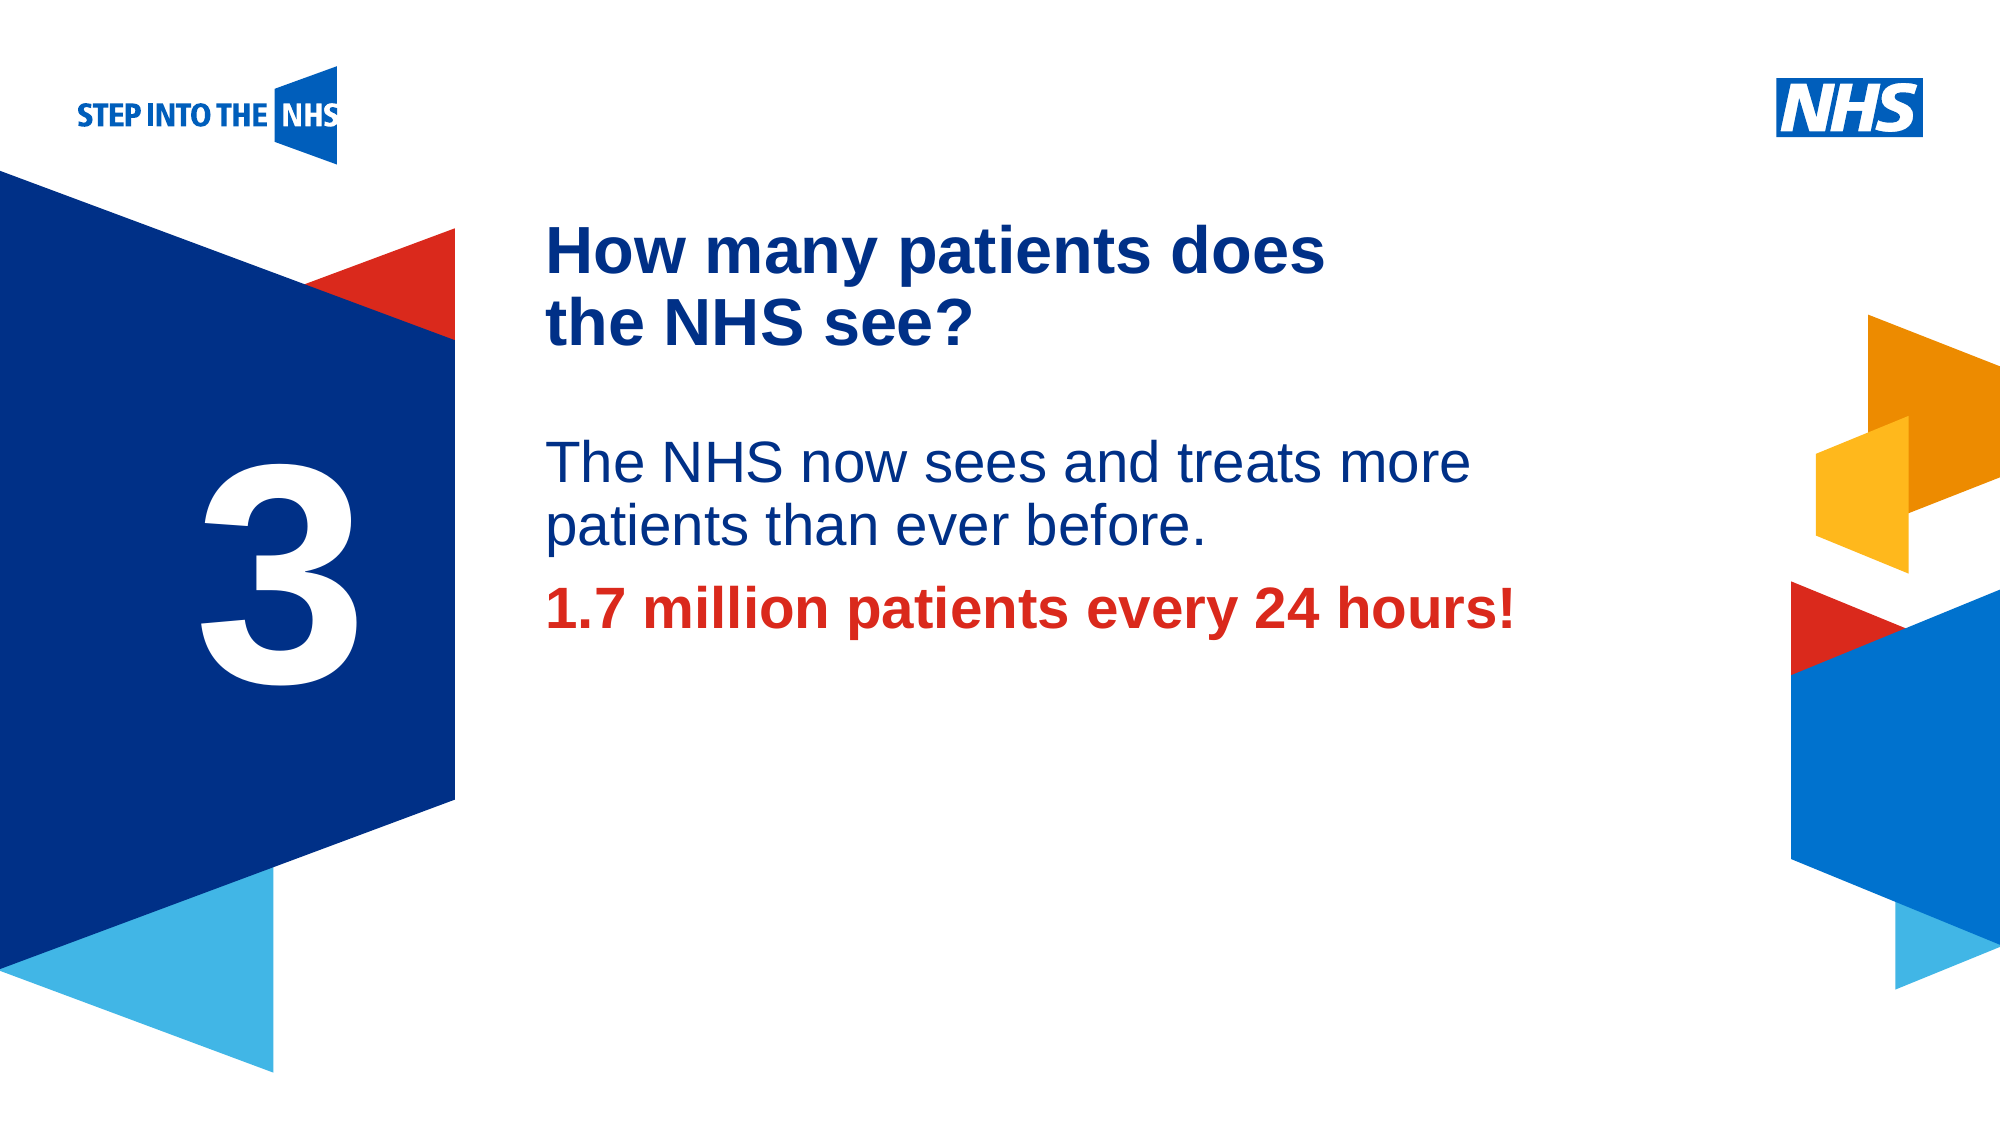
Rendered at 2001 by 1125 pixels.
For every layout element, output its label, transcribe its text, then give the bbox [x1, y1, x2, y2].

title How many patients does the NHS see? [545, 216, 1709, 307]
text_box 3 [194, 412, 401, 713]
list The NHS now sees and treats more patients than ever before. 1.7 million patients every 24 hours! [545, 431, 1652, 909]
